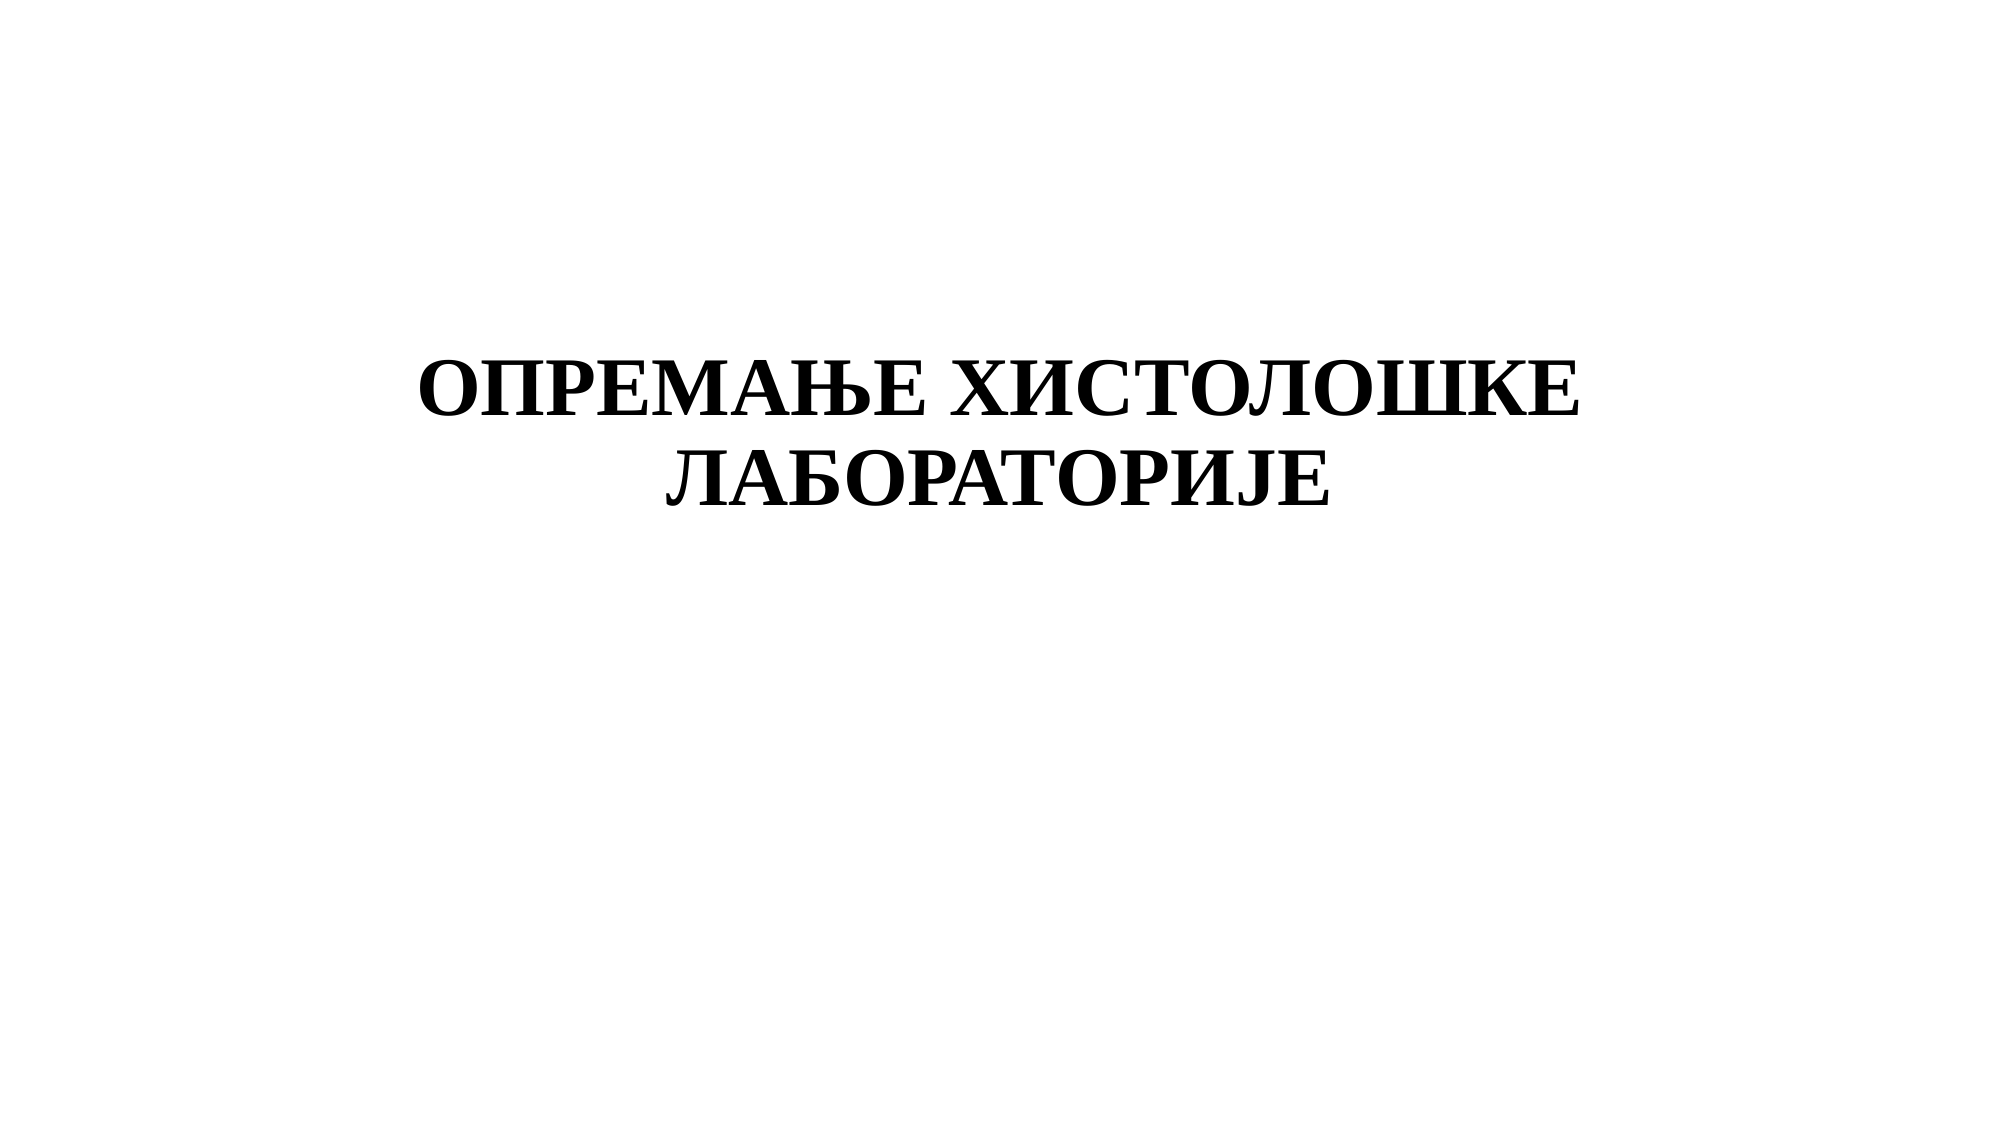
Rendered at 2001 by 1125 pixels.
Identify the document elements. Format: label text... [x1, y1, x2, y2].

title ОПРЕМАЊЕ ХИСТОЛОШКЕ ЛАБОРАТОРИЈЕ [249, 184, 1750, 576]
